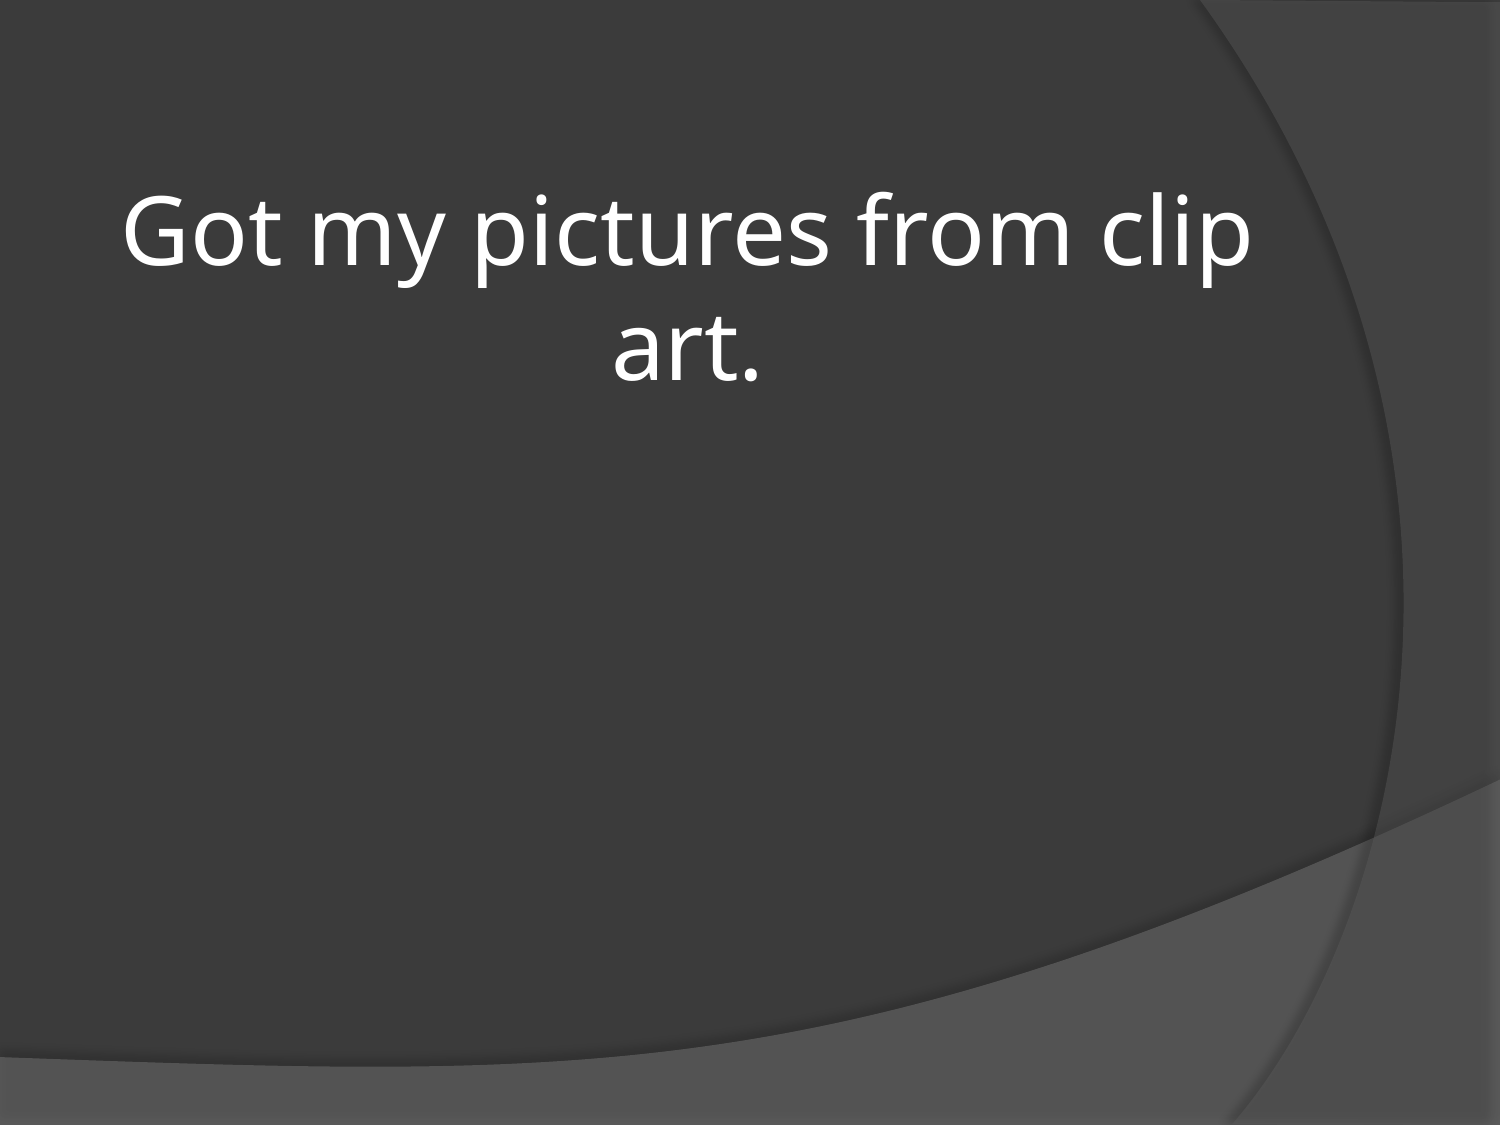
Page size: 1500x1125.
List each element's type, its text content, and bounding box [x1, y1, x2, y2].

title Got my pictures from clip art. [75, 45, 1301, 525]
